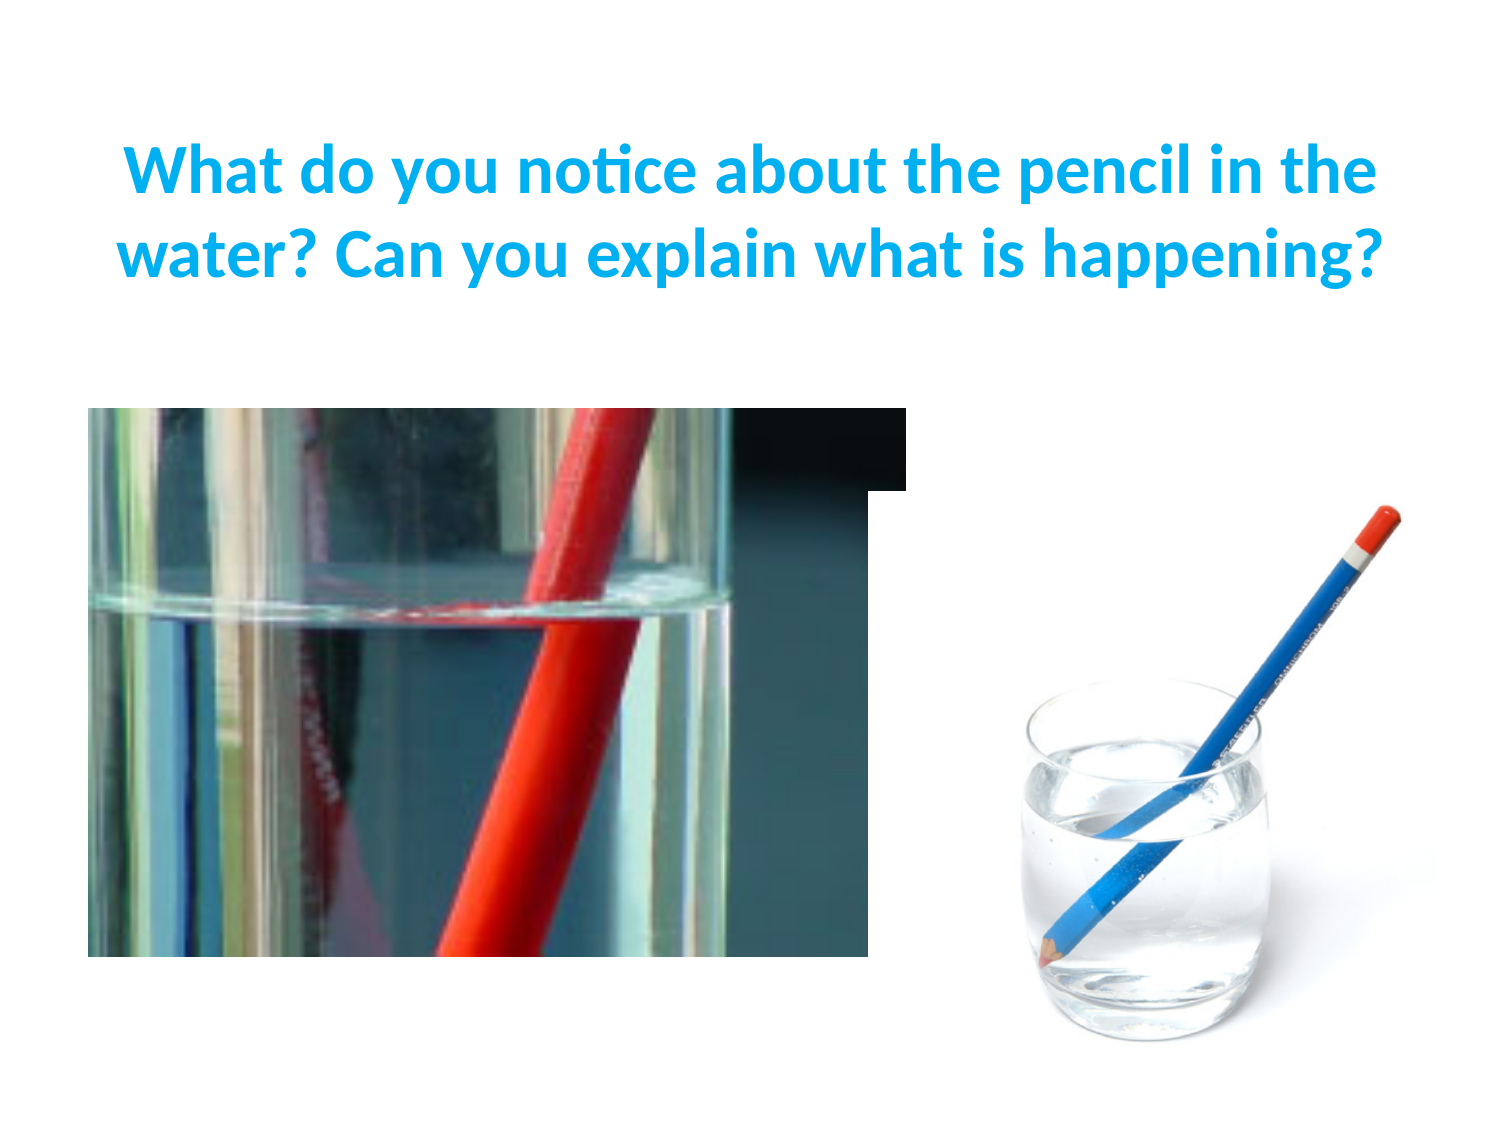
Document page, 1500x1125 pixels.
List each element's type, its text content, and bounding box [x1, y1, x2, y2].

picture [88, 408, 1437, 1060]
title What do you notice about the pencil in the water? Can you explain what is happening? [76, 113, 1427, 302]
